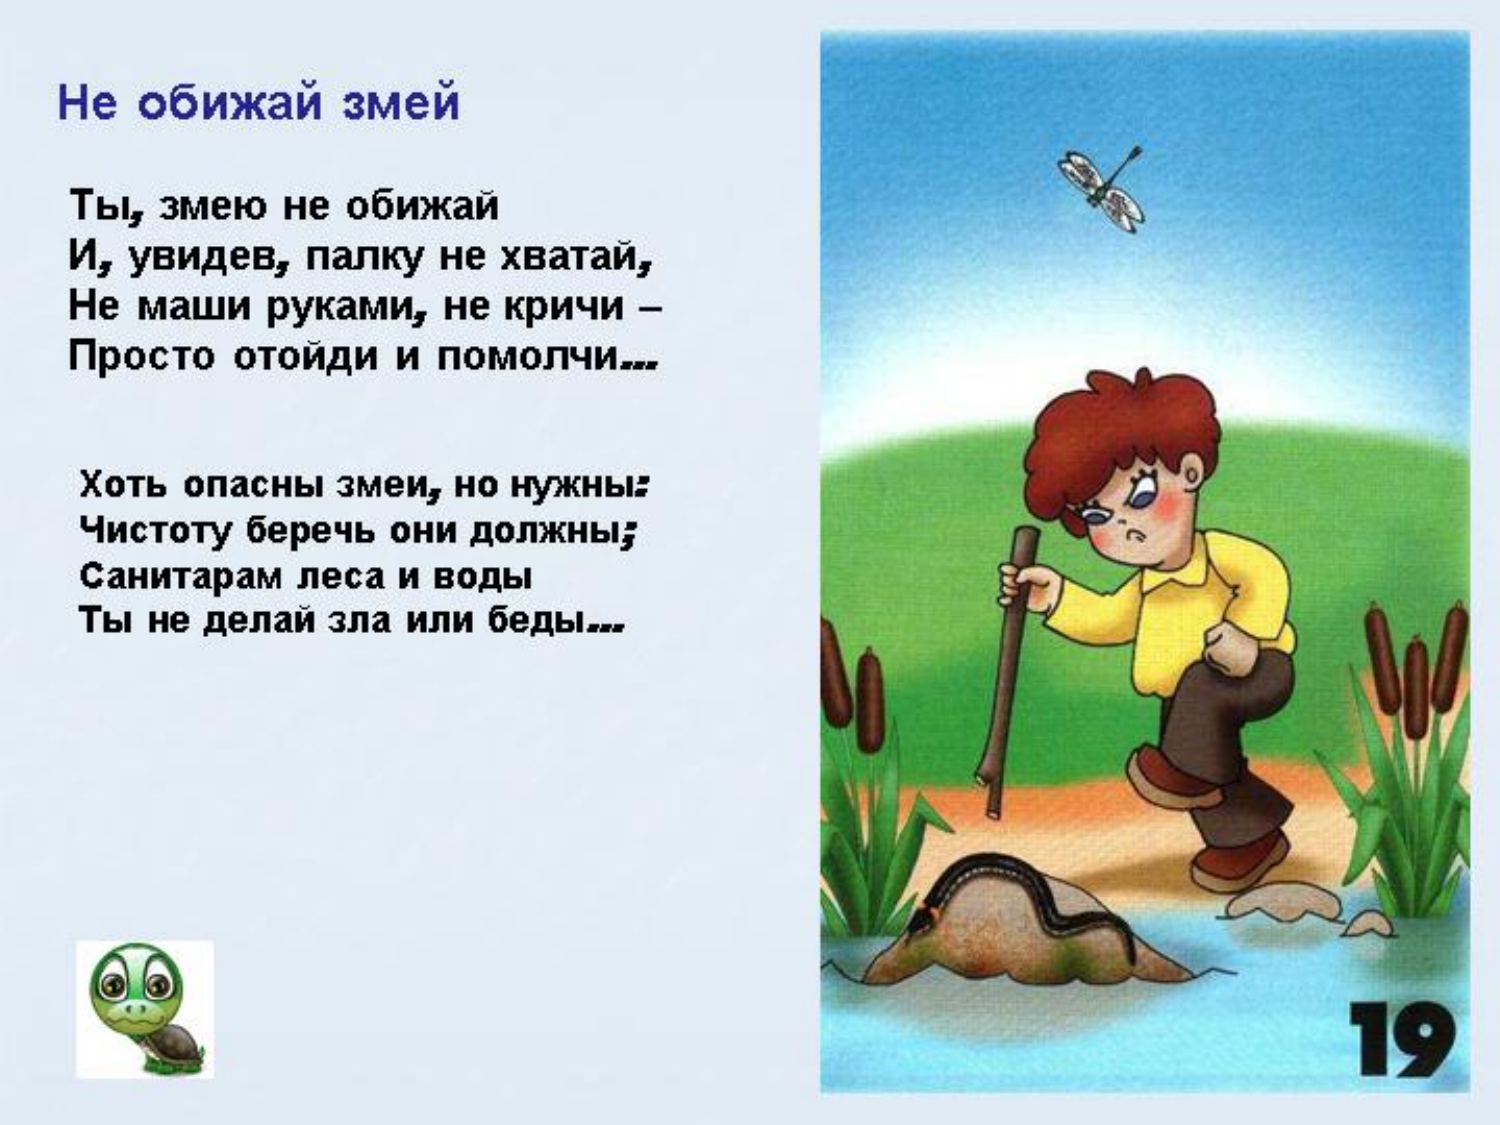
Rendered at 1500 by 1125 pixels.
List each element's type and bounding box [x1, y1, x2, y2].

list [0, 0, 1500, 1125]
